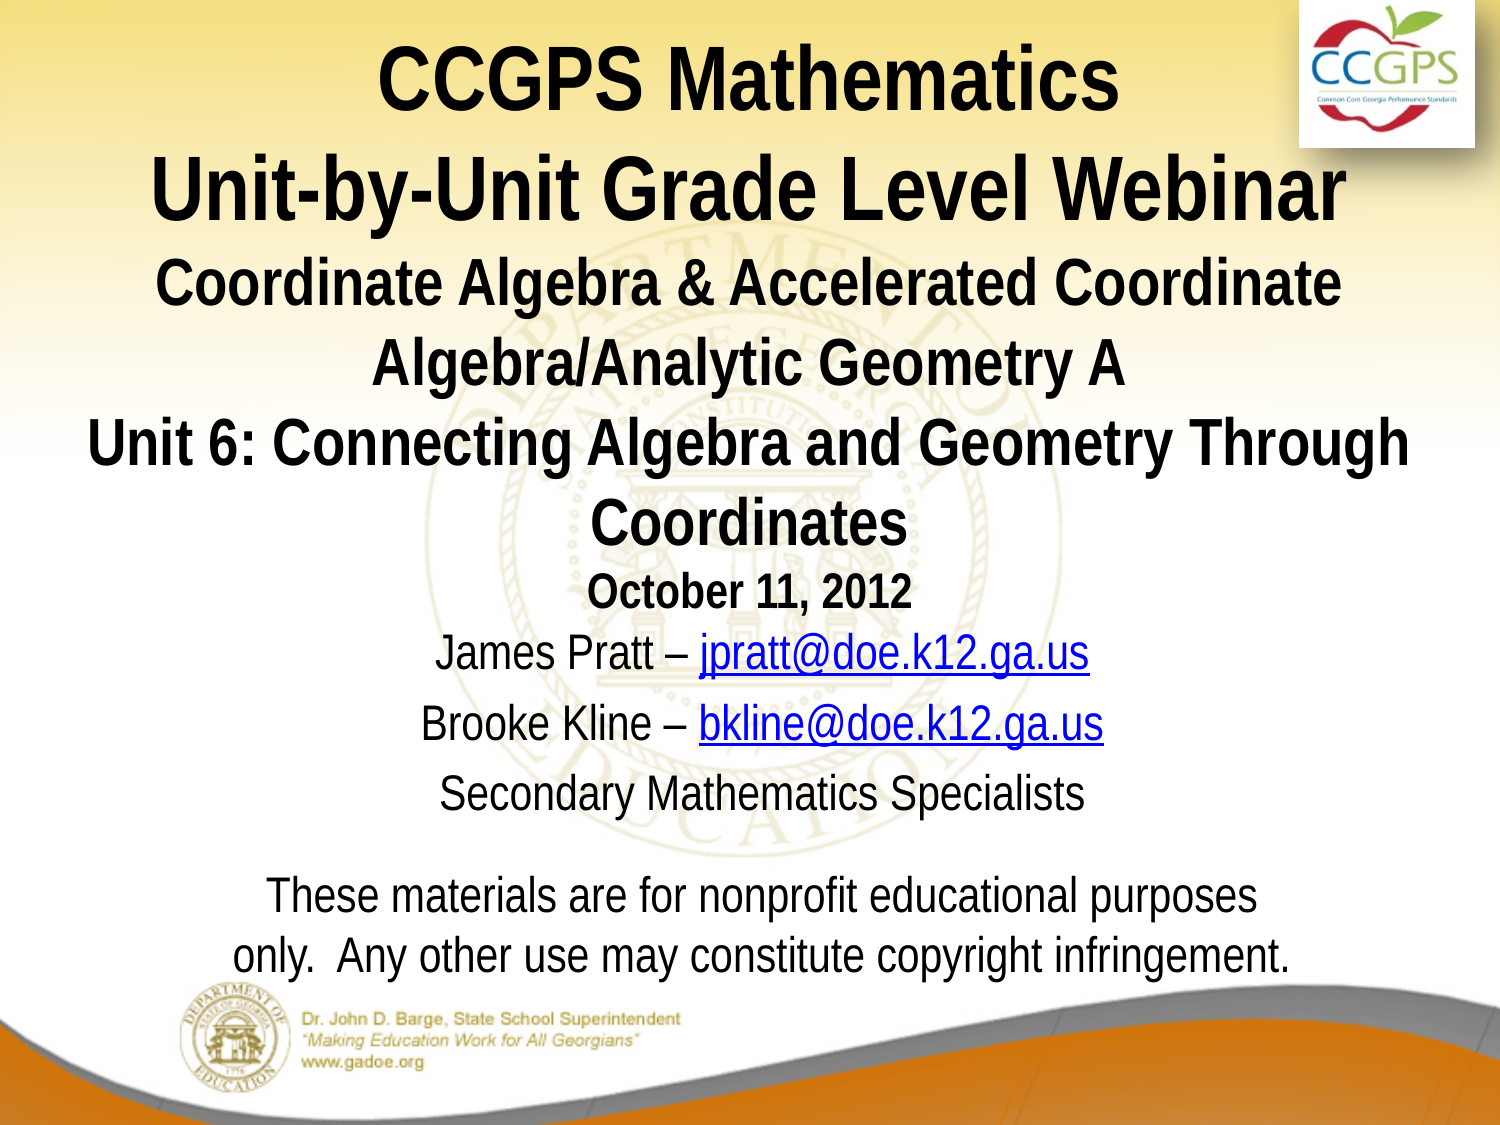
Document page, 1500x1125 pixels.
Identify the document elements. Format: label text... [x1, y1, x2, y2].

subtitle James Pratt – jpratt@doe.k12.ga.us Brooke Kline – bkline@doe.k12.ga.us Secondary Mathematics Specialists These materials are for nonprofit educational purposes only. Any other use may constitute copyright infringement. [212, 612, 1313, 1038]
picture [0, 0, 1500, 1125]
title CCGPS Mathematics Unit-by-Unit Grade Level Webinar Coordinate Algebra & Accelerated Coordinate Algebra/Analytic Geometry A Unit 6: Connecting Algebra and Geometry Through Coordinates October 11, 2012 [24, 24, 1476, 613]
